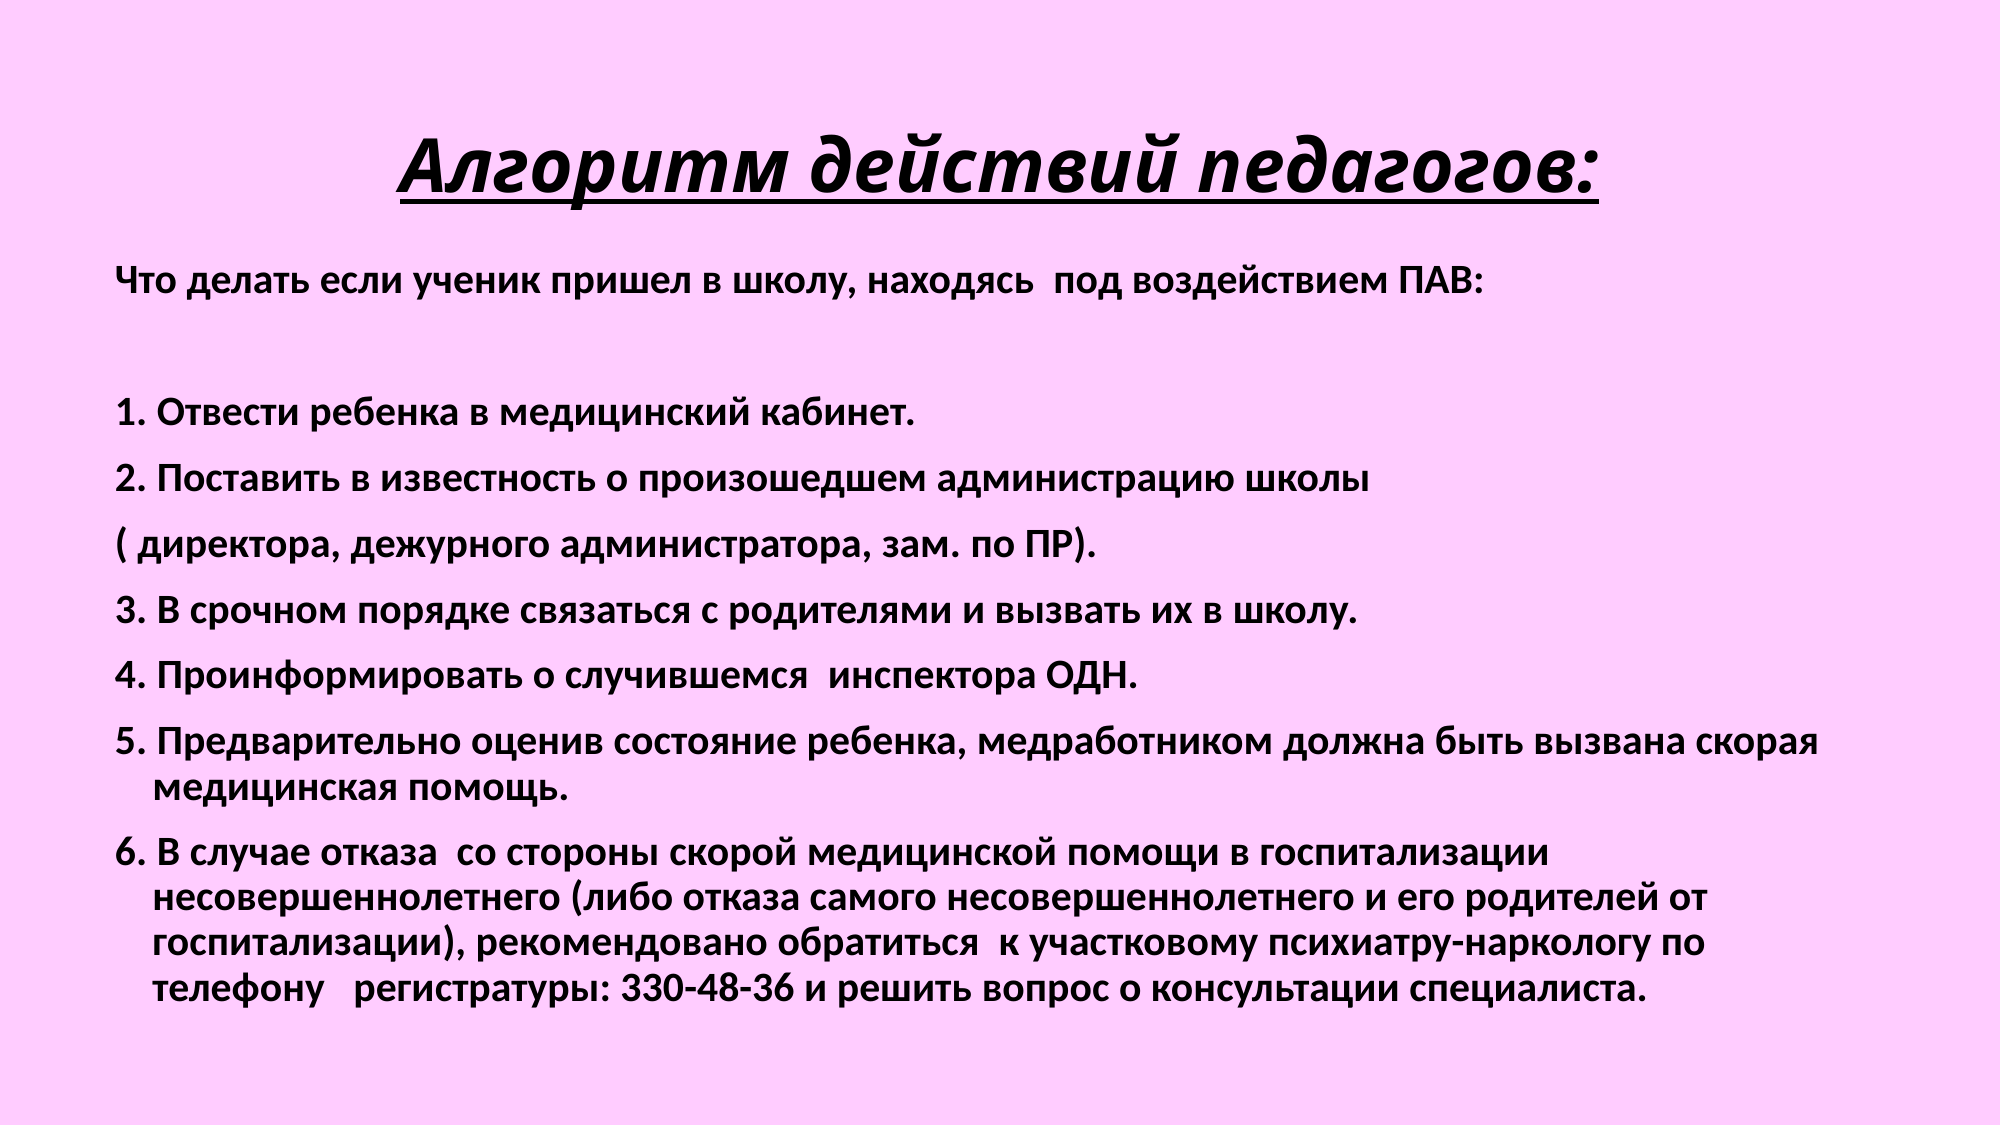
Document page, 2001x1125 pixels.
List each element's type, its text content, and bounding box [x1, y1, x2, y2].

title Алгоритм действий педагогов: [137, 59, 1863, 249]
list Что делать если ученик пришел в школу, находясь под воздействием ПАВ: 1. Отвести ребенка в медицинский кабинет. 2. Поставить в известность о произошедшем администрацию школы ( директора, дежурного администратора, зам. по ПР). 3. В срочном порядке связаться с родителями и вызвать их в школу. 4. Проинформировать о случившемся инспектора ОДН. 5. Предварительно оценив состояние ребенка, медработником должна быть вызвана скорая медицинская помощь. 6. В случае отказа со стороны скорой медицинской помощи в госпитализации несовершеннолетнего (либо отказа самого несовершеннолетнего и его родителей от госпитализации), рекомендовано обратиться к участковому психиатру-наркологу по телефону регистратуры: 330-48-36 и решить вопрос о консультации специалиста. [99, 249, 1904, 1100]
